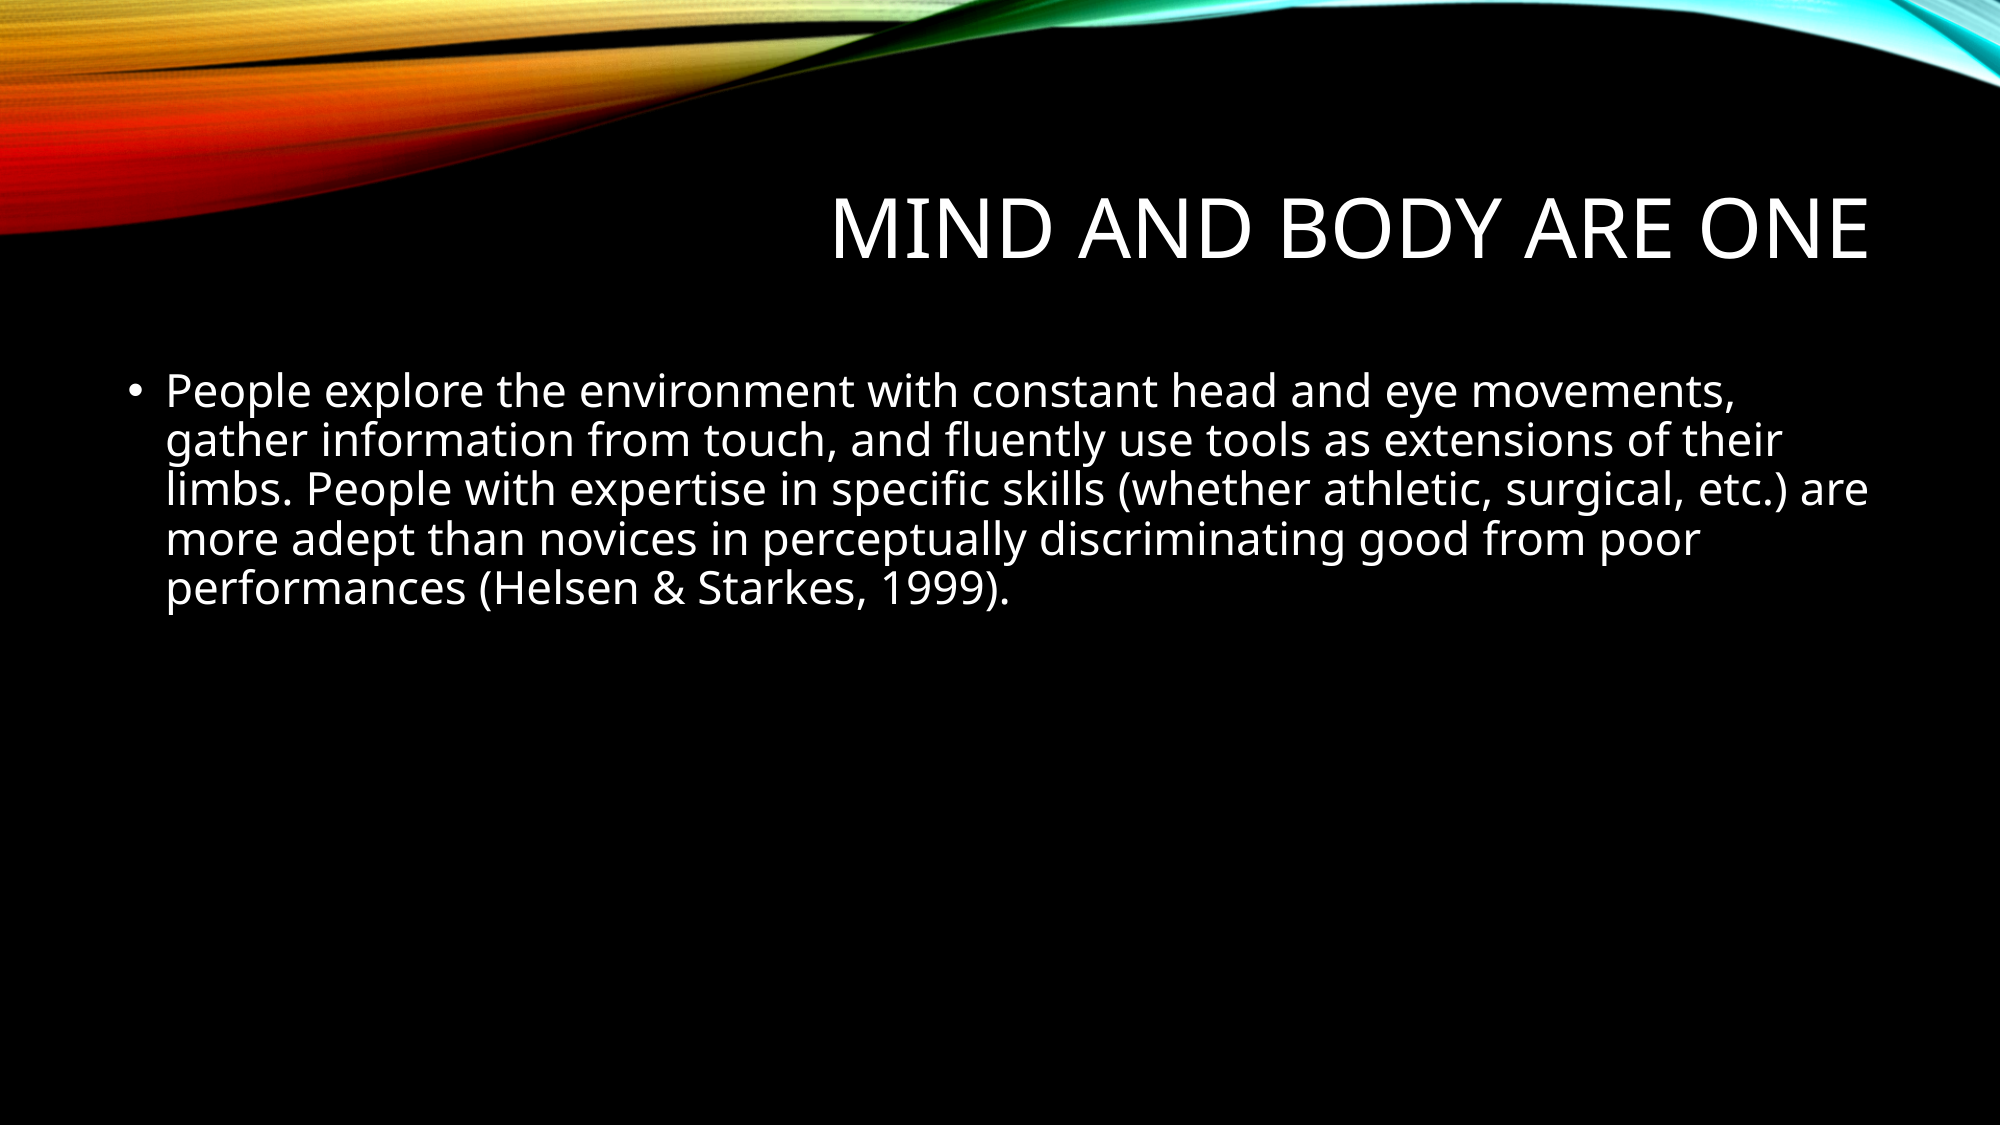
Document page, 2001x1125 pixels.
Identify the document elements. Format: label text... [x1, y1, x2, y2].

title Mind and Body are one [474, 125, 1888, 338]
picture [0, 0, 2000, 237]
list People explore the environment with constant head and eye movements, gather information from touch, and fluently use tools as extensions of their limbs. People with expertise in specific skills (whether athletic, surgical, etc.) are more adept than novices in perceptually discriminating good from poor performances (Helsen & Starkes, 1999). [112, 360, 1888, 1021]
